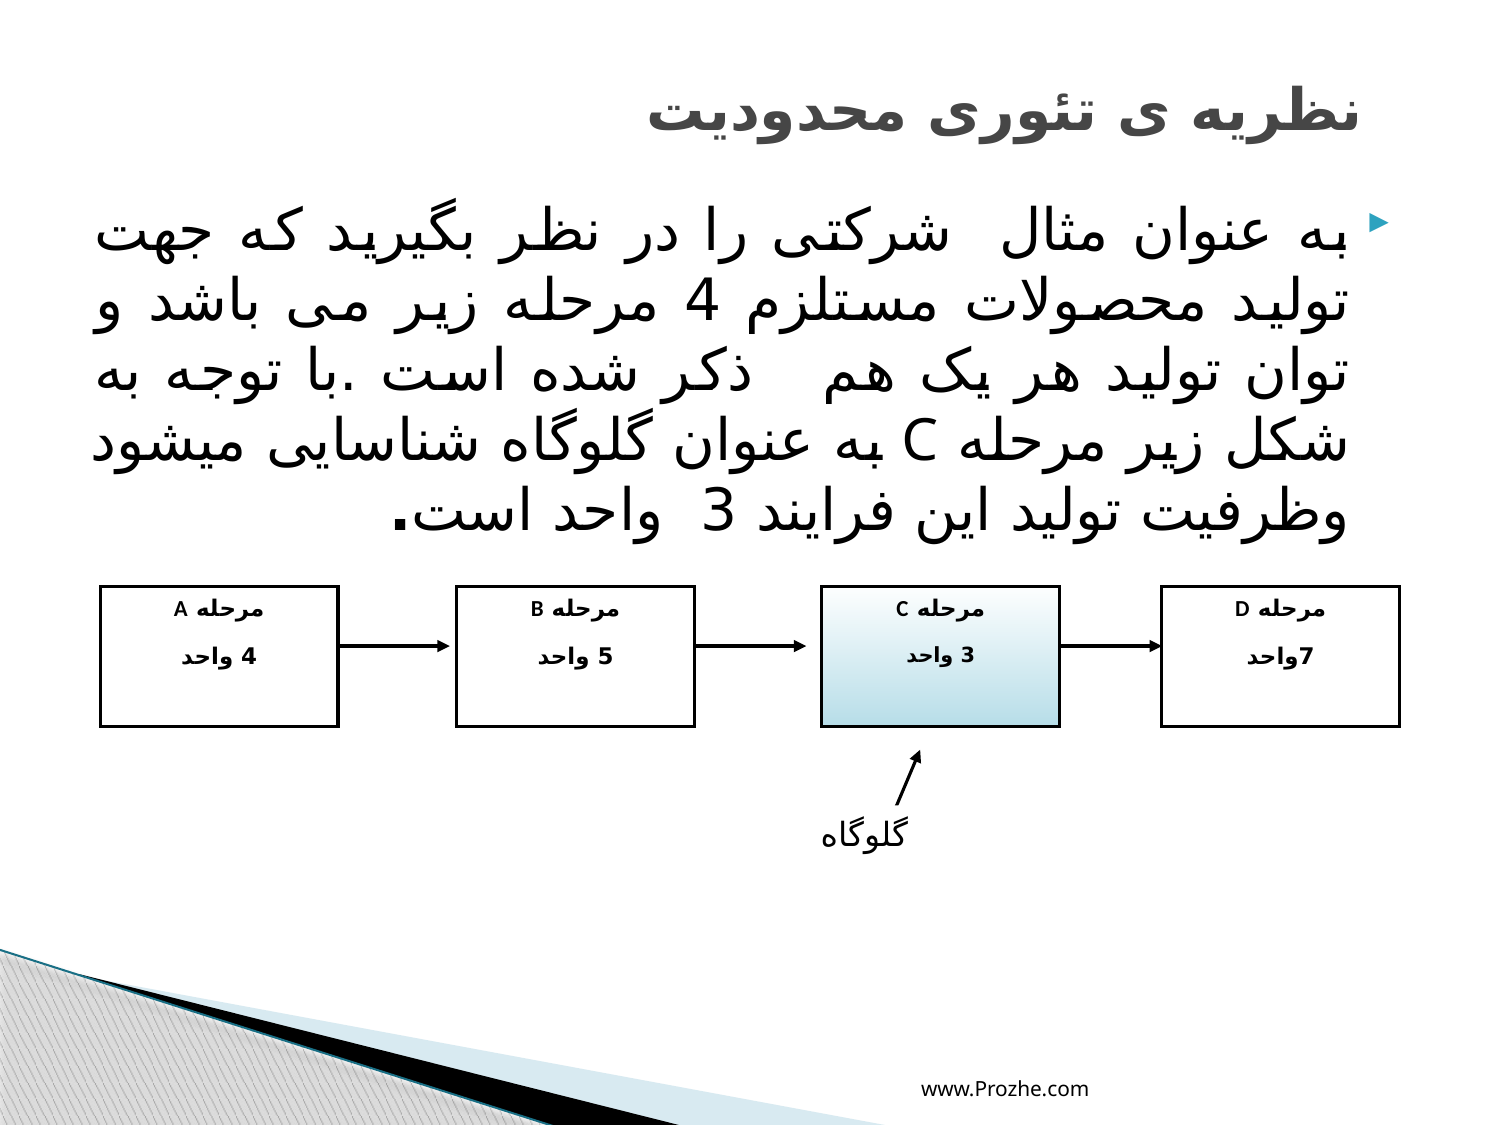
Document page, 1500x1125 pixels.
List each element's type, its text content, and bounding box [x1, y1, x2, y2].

title نظریه ی تئوری محدودیت [88, 54, 1439, 231]
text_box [100, 585, 1400, 882]
footer www.Prozhe.com [718, 1051, 1105, 1112]
list به عنوان مثال شرکتی را در نظر بگیرید که جهت تولید محصولات مستلزم 4 مرحله زیر می باشد و توان تولید هر یک هم ذکر شده است .با توجه به شکل زیر مرحله C به عنوان گلوگاه شناسایی میشود وظرفیت تولید این فرایند 3 واحد است. [75, 184, 1425, 551]
